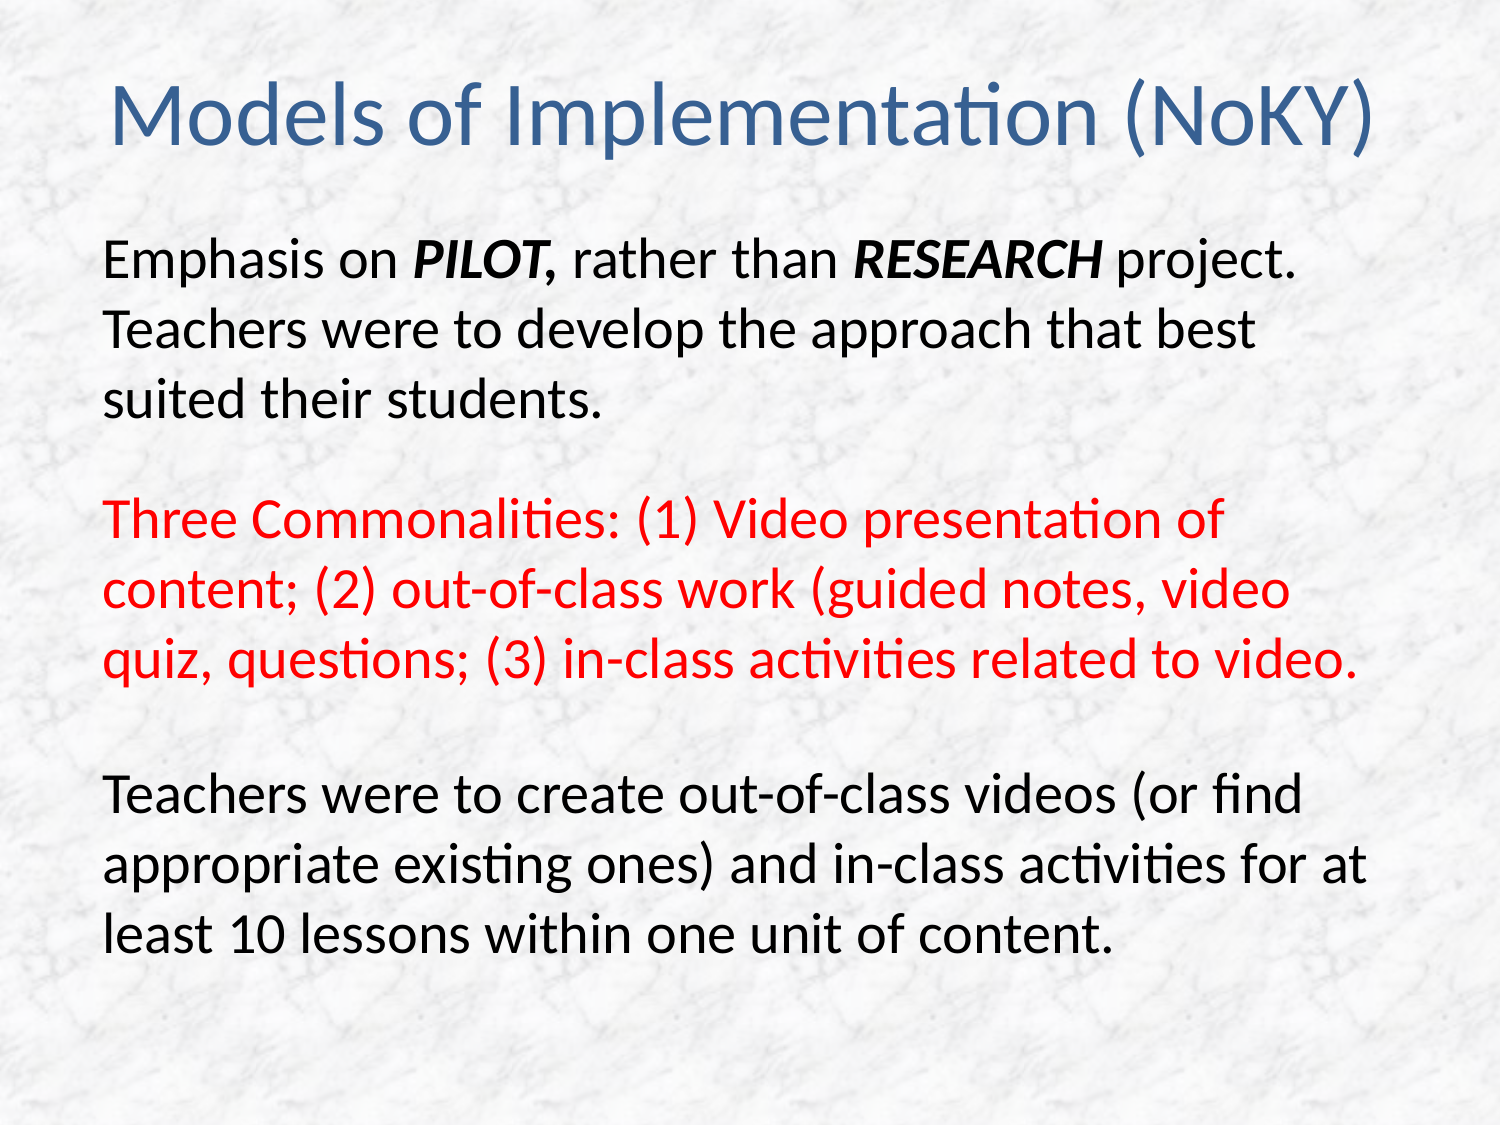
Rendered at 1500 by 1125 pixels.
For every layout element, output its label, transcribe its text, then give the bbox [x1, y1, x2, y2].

text_box Teachers were to create out-of-class videos (or find appropriate existing ones) and in-class activities for at least 10 lessons within one unit of content. [87, 747, 1400, 973]
title Models of Implementation (NoKY) [68, 37, 1419, 180]
text_box Three Commonalities: (1) Video presentation of content; (2) out-of-class work (guided notes, video quiz, questions; (3) in-class activities related to video. [87, 472, 1400, 698]
text_box Emphasis on PILOT, rather than RESEARCH project. Teachers were to develop the approach that best suited their students. [87, 212, 1400, 438]
